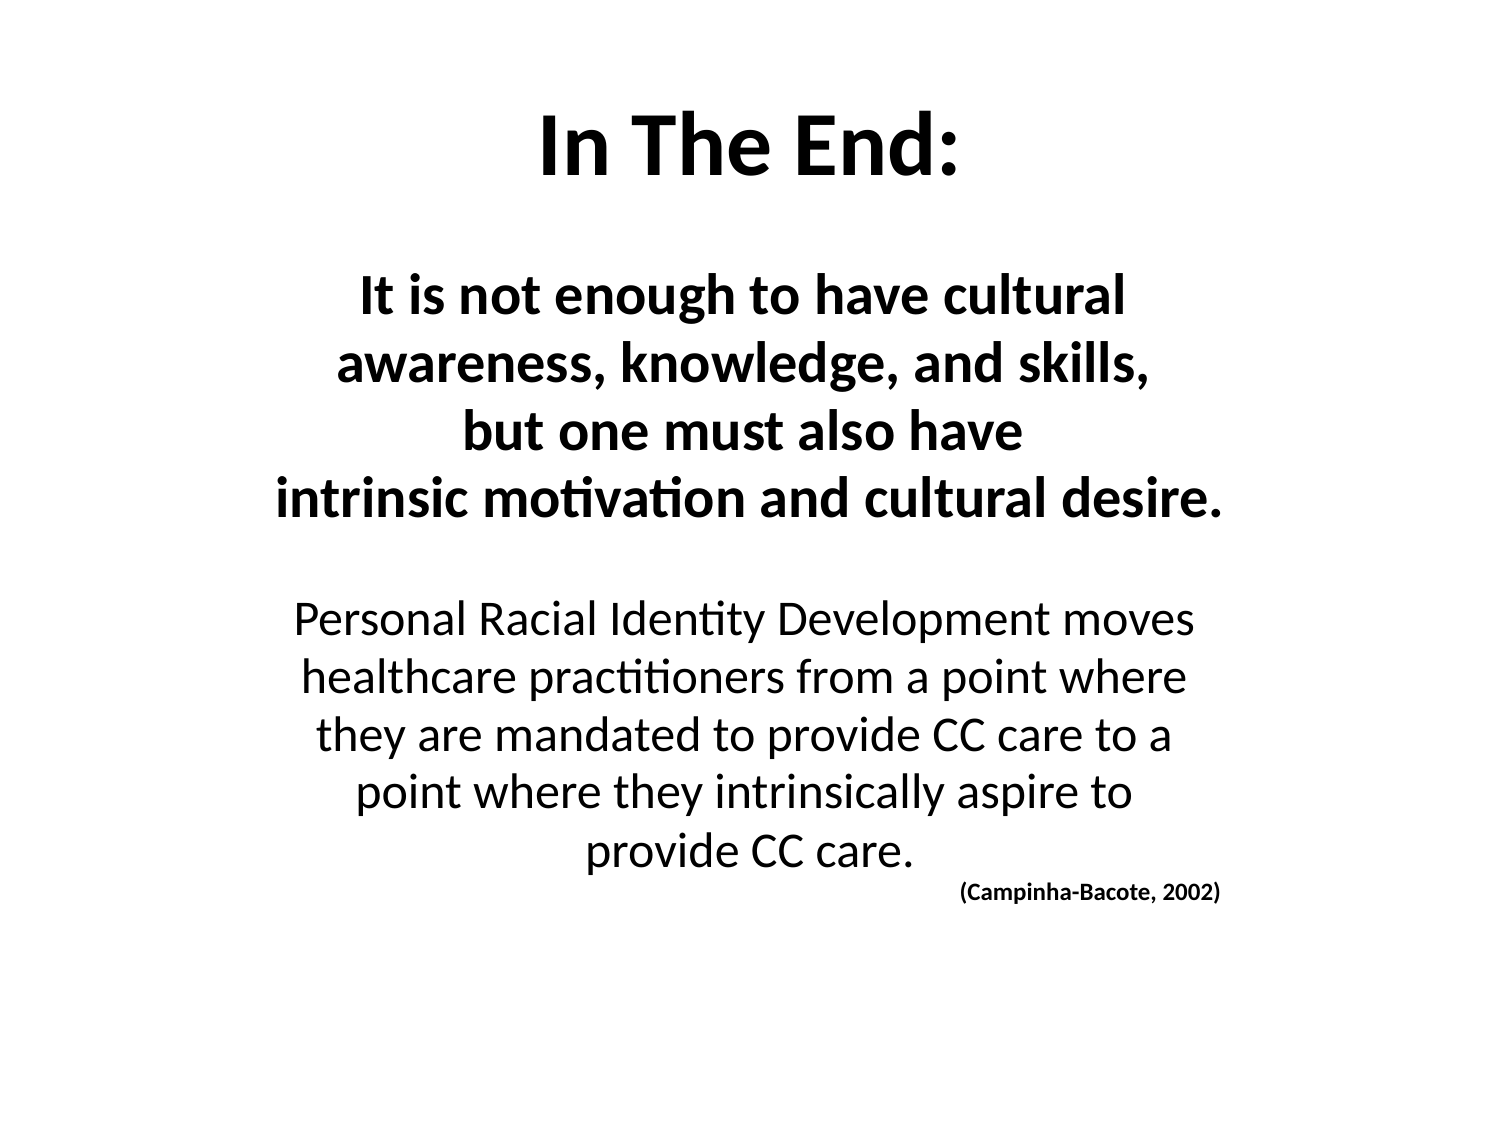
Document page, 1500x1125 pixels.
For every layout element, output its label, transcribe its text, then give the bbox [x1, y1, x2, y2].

list It is not enough to have cultural awareness, knowledge, and skills, but one must also have intrinsic motivation and cultural desire. Personal Racial Identity Development moves healthcare practitioners from a point where they are mandated to provide CC care to a point where they intrinsically aspire to provide CC care. (Campinha-Bacote, 2002) [75, 262, 1425, 1005]
title In The End: [75, 45, 1425, 233]
